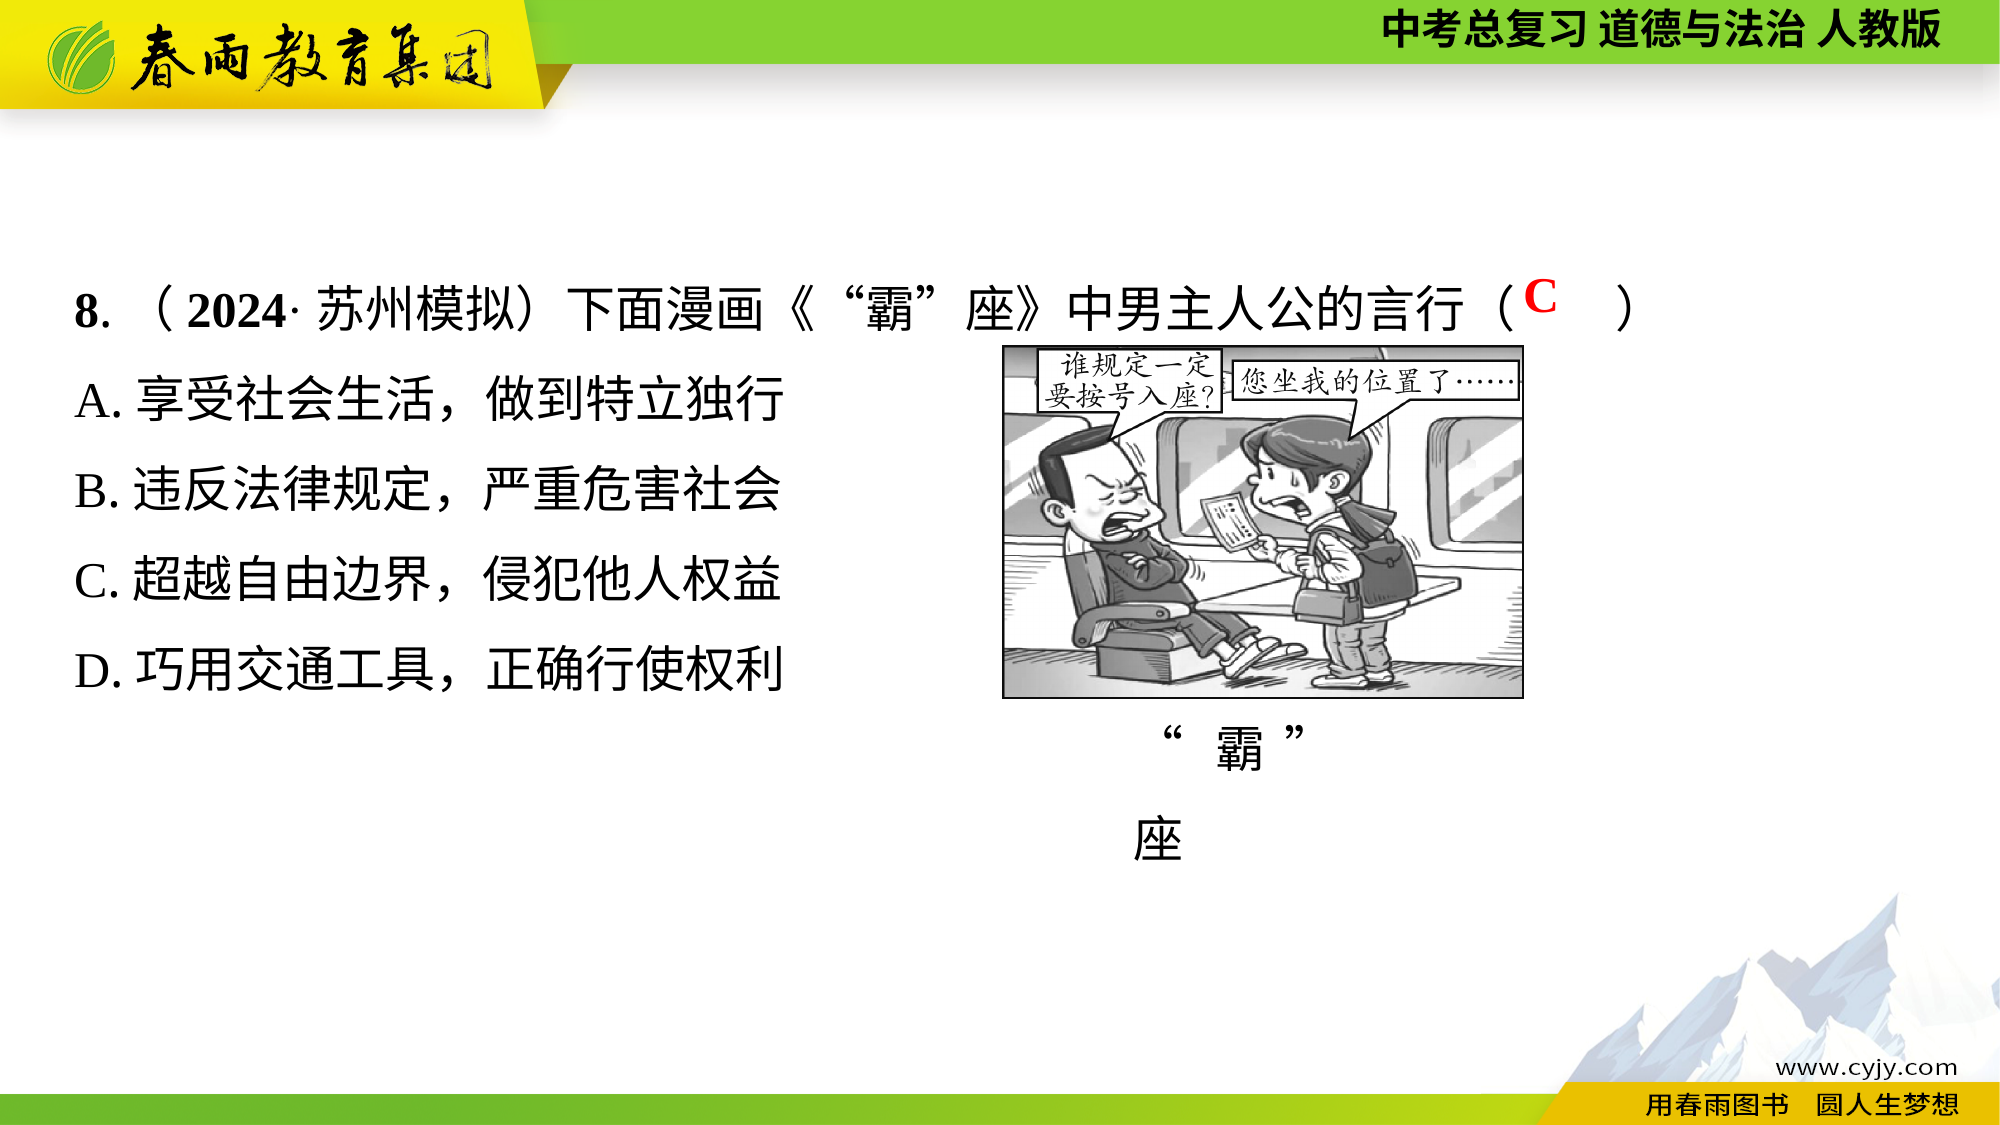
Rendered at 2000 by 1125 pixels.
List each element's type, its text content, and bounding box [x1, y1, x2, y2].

picture [0, 0, 2000, 1125]
list 8.（2024·苏州模拟）下面漫画《“霸”座》中男主人公的言行（ ） A.享受社会生活，做到特立独行 B.违反法律规定，严重危害社会 C.超越自由边界，侵犯他人权益 D.巧用交通工具，正确行使权利 [59, 240, 1944, 699]
text_box “霸”座 [1119, 707, 1349, 786]
text_box C [1508, 255, 1574, 330]
